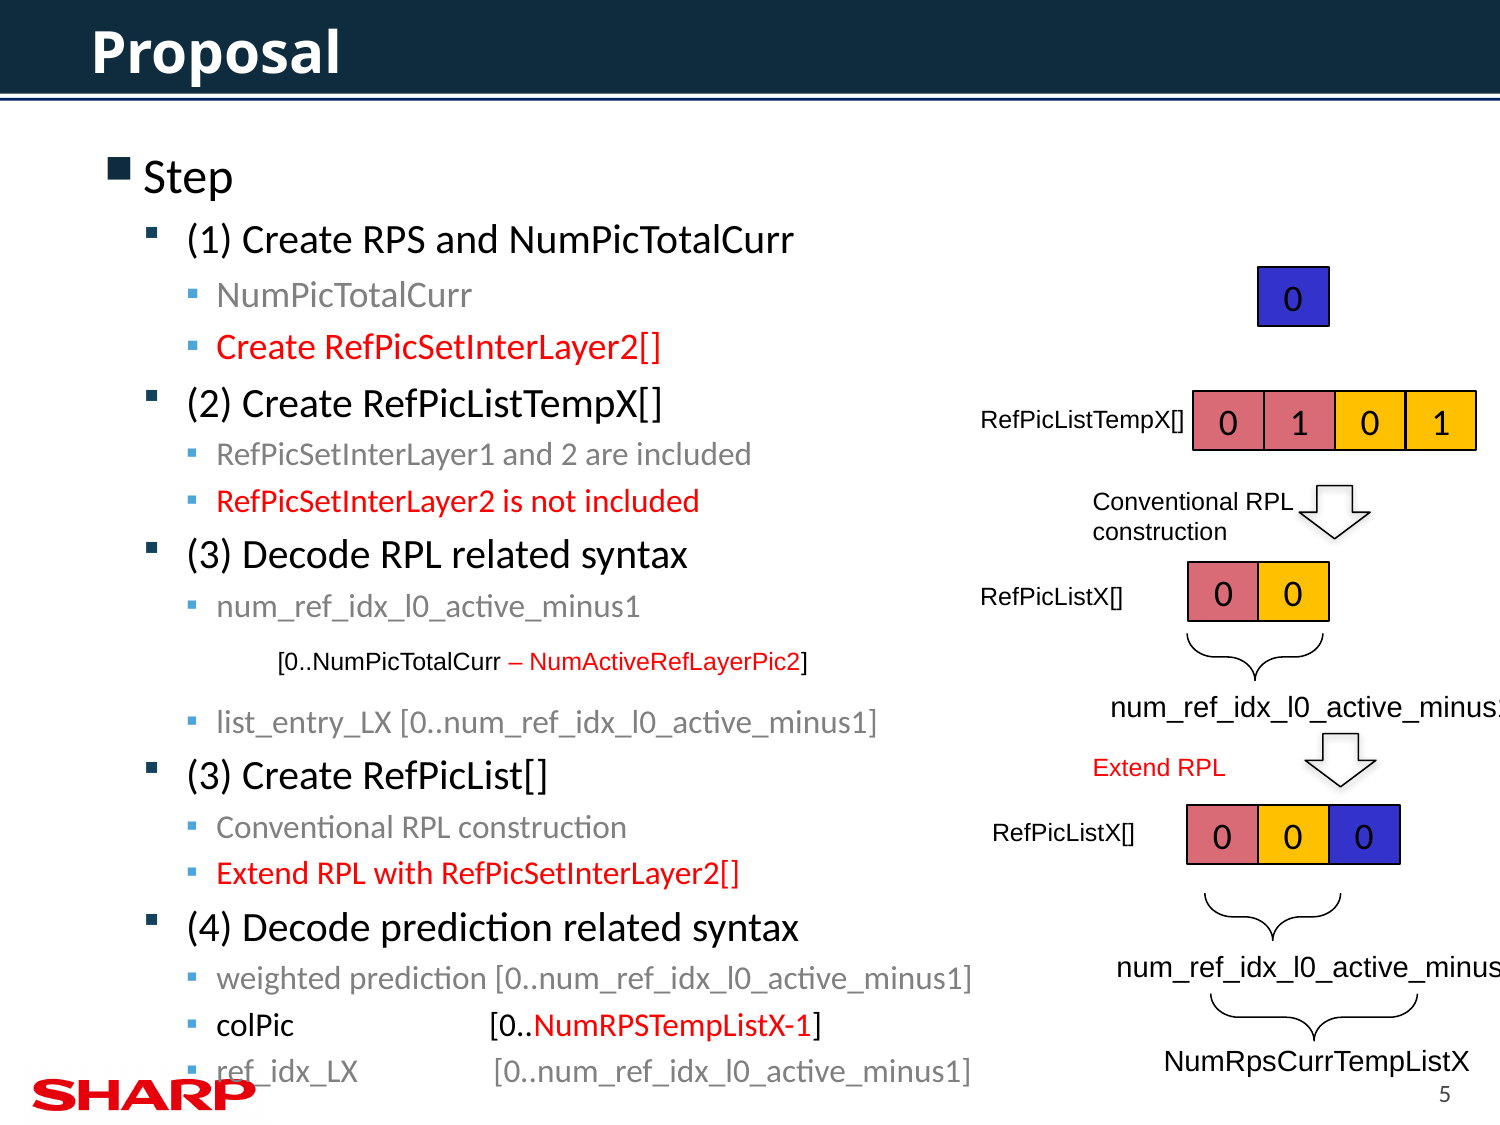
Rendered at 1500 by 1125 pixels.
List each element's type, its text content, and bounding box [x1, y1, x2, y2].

text_box [1322, 732, 1377, 779]
text_box 1 [1262, 389, 1333, 452]
text_box Conventional RPL construction [1086, 479, 1353, 552]
text_box 0 [1186, 560, 1256, 624]
text_box [0..NumPicTotalCurr – NumActiveRefLayerPic2] [271, 639, 945, 681]
text_box num_ref_idx_l0_active_minus1+1 [1068, 680, 1500, 731]
text_box [1209, 993, 1419, 1034]
text_box 0 [1256, 802, 1331, 866]
text_box [1186, 633, 1324, 680]
text_box 0 [1256, 560, 1331, 624]
text_box Extend RPL [1086, 745, 1353, 788]
text_box RefPicListX[] [974, 574, 1152, 617]
text_box 0 [1333, 389, 1403, 452]
text_box num_ref_idx_l0_active_minus1+1 [1074, 940, 1500, 991]
text_box RefPicListTempX[] [974, 397, 1241, 439]
title Proposal [74, 15, 1426, 85]
text_box 0 [1185, 802, 1256, 866]
picture [17, 1064, 271, 1125]
text_box NumRpsCurrTempListX [1098, 1034, 1500, 1085]
text_box [1204, 893, 1342, 940]
list Step (1) Create RPS and NumPicTotalCurr NumPicTotalCurr Create RefPicSetInterLayer2[] (2) Create RefPicListTempX[] RefPicSetInterLayer1 and 2 are included RefPicSetInterLayer2 is not included (3) Decode RPL related syntax num_ref_idx_l0_active_minus1 list_entry_LX [0..num_ref_idx_l0_active_minus1] (3) Create RefPicList[] Conventional RPL construction Extend RPL with RefPicSetInterLayer2[] (4) Decode prediction related syntax weighted prediction [0..num_ref_idx_l0_active_minus1] colPic [0..NumRPSTempListX-1] ref_idx_LX [0..num_ref_idx_l0_active_minus1] [74, 128, 1426, 1051]
text_box 1 [1403, 389, 1478, 452]
text_box RefPicListX[] [986, 810, 1152, 853]
text_box [1353, 485, 1371, 527]
text_box 0 [1331, 802, 1402, 866]
text_box 0 [1191, 389, 1262, 452]
text_box 0 [1256, 265, 1331, 328]
slide_number 5 [1345, 1085, 1467, 1108]
